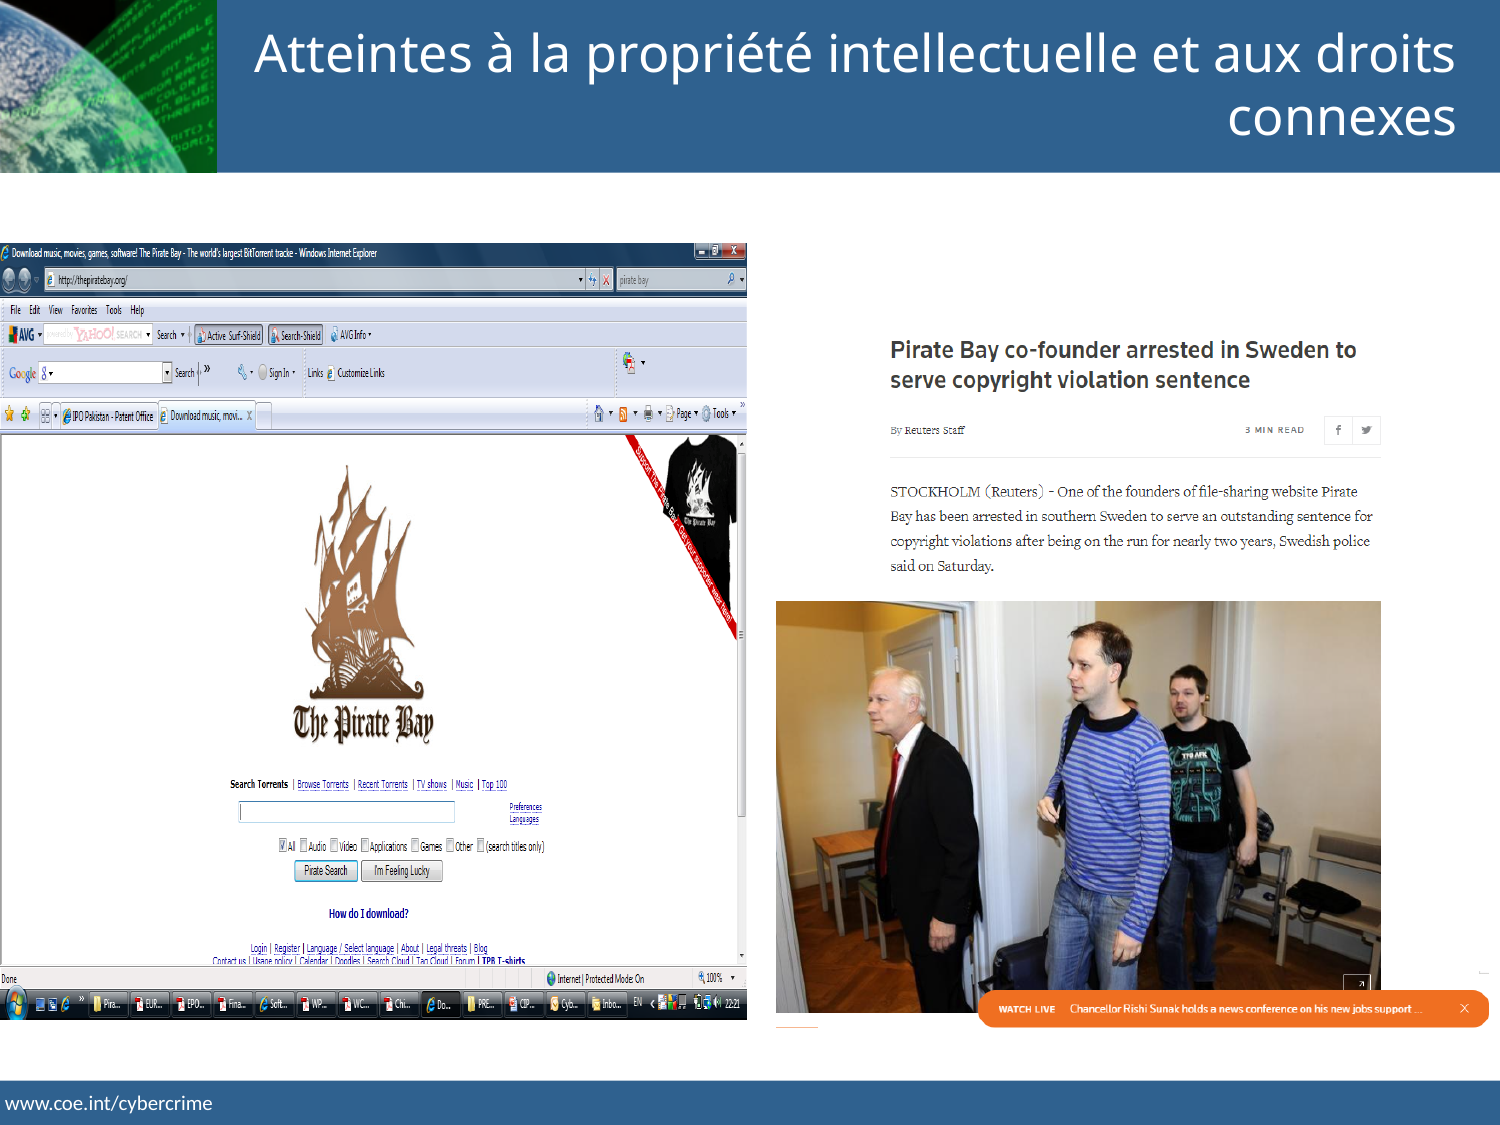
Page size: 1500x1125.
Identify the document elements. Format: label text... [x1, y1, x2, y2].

text_box Atteintes à la propriété intellectuelle et aux droits connexes [220, 13, 1473, 154]
picture [0, 243, 747, 1021]
picture [753, 314, 1500, 1035]
picture [0, 0, 217, 173]
